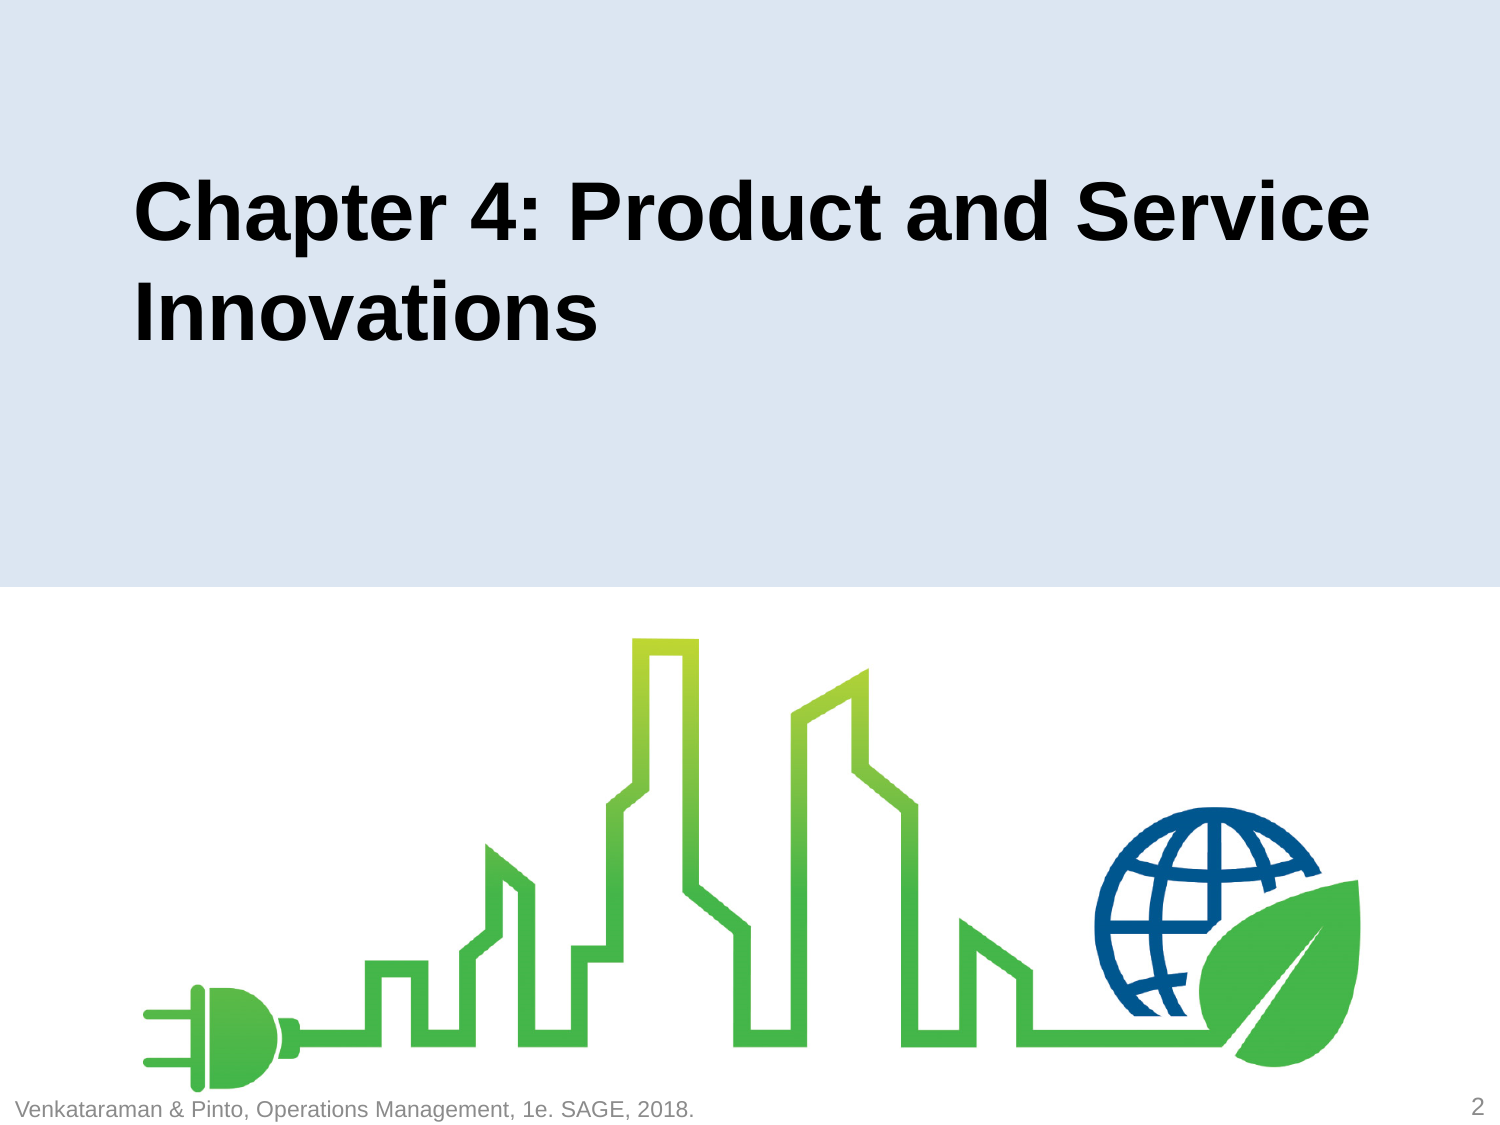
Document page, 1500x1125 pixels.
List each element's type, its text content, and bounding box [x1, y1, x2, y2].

footer Venkataraman & Pinto, Operations Management, 1e. SAGE, 2018. [0, 1087, 1194, 1125]
picture [0, 587, 1500, 1125]
slide_number 2 [1425, 1074, 1500, 1125]
title Chapter 4: Product and Service Innovations [118, 149, 1394, 374]
